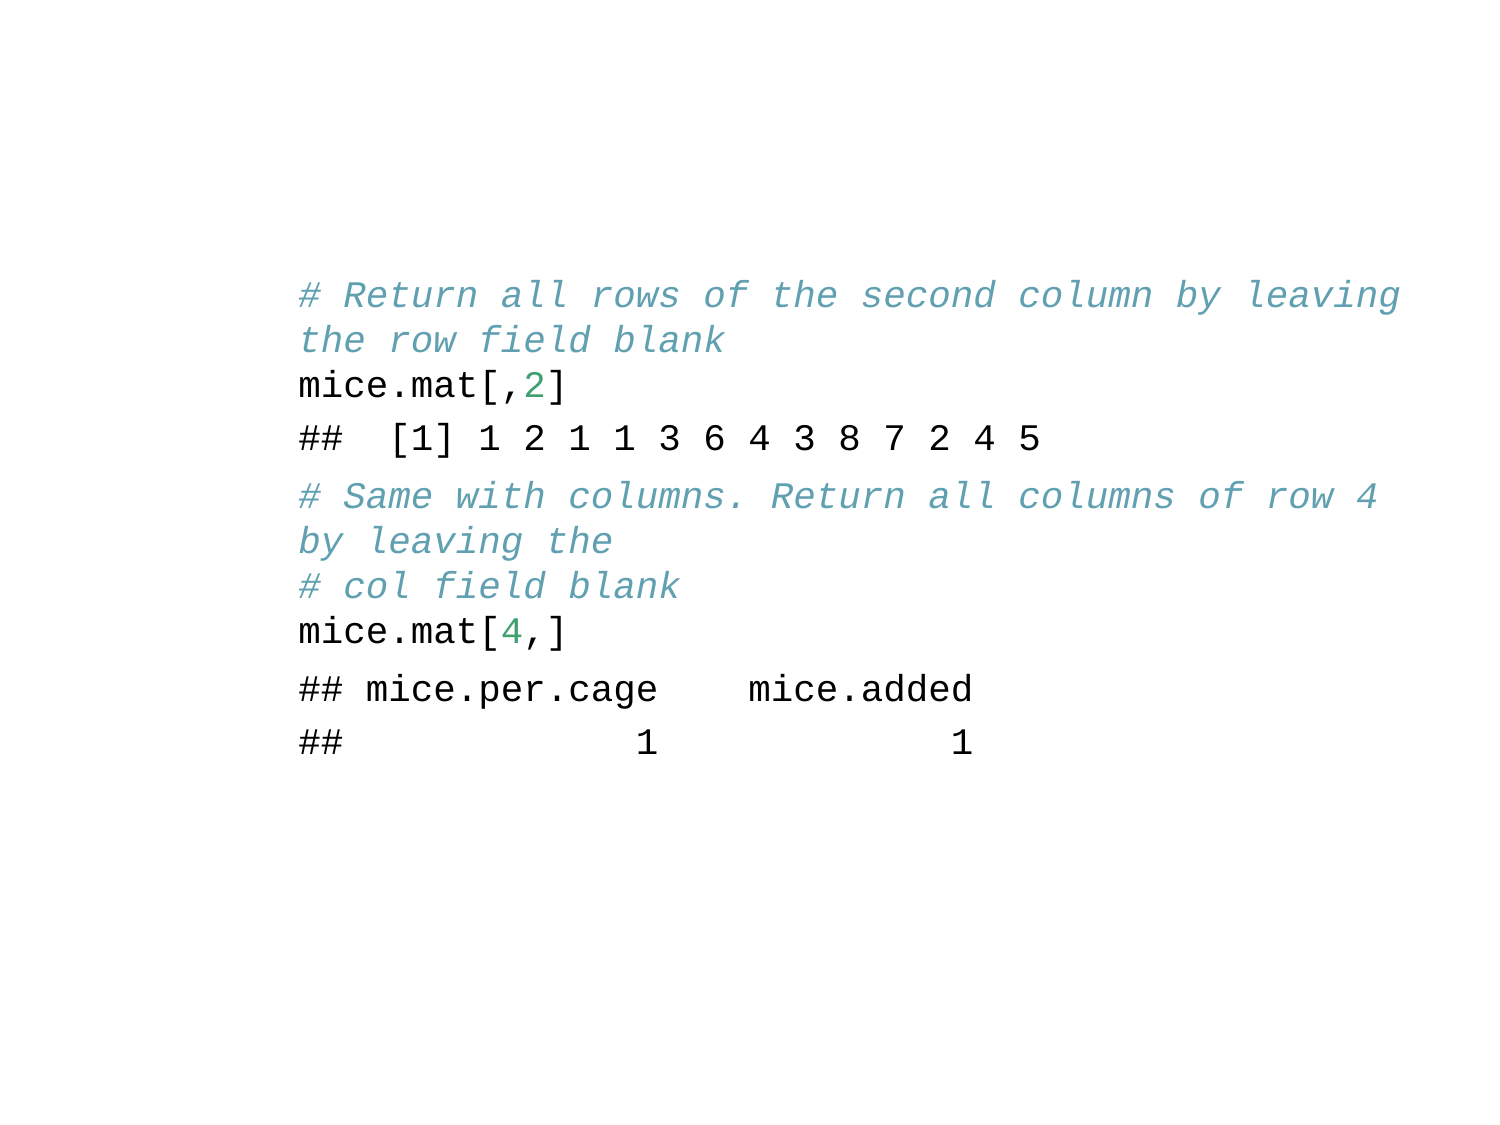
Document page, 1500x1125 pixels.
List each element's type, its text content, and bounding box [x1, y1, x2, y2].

list # Return all rows of the second column by leaving the row field blank mice.mat[,2] ## [1] 1 2 1 1 3 6 4 3 8 7 2 4 5 # Same with columns. Return all columns of row 4 by leaving the # col field blank mice.mat[4,] ## mice.per.cage mice.added ## 1 1 [75, 262, 1425, 1005]
